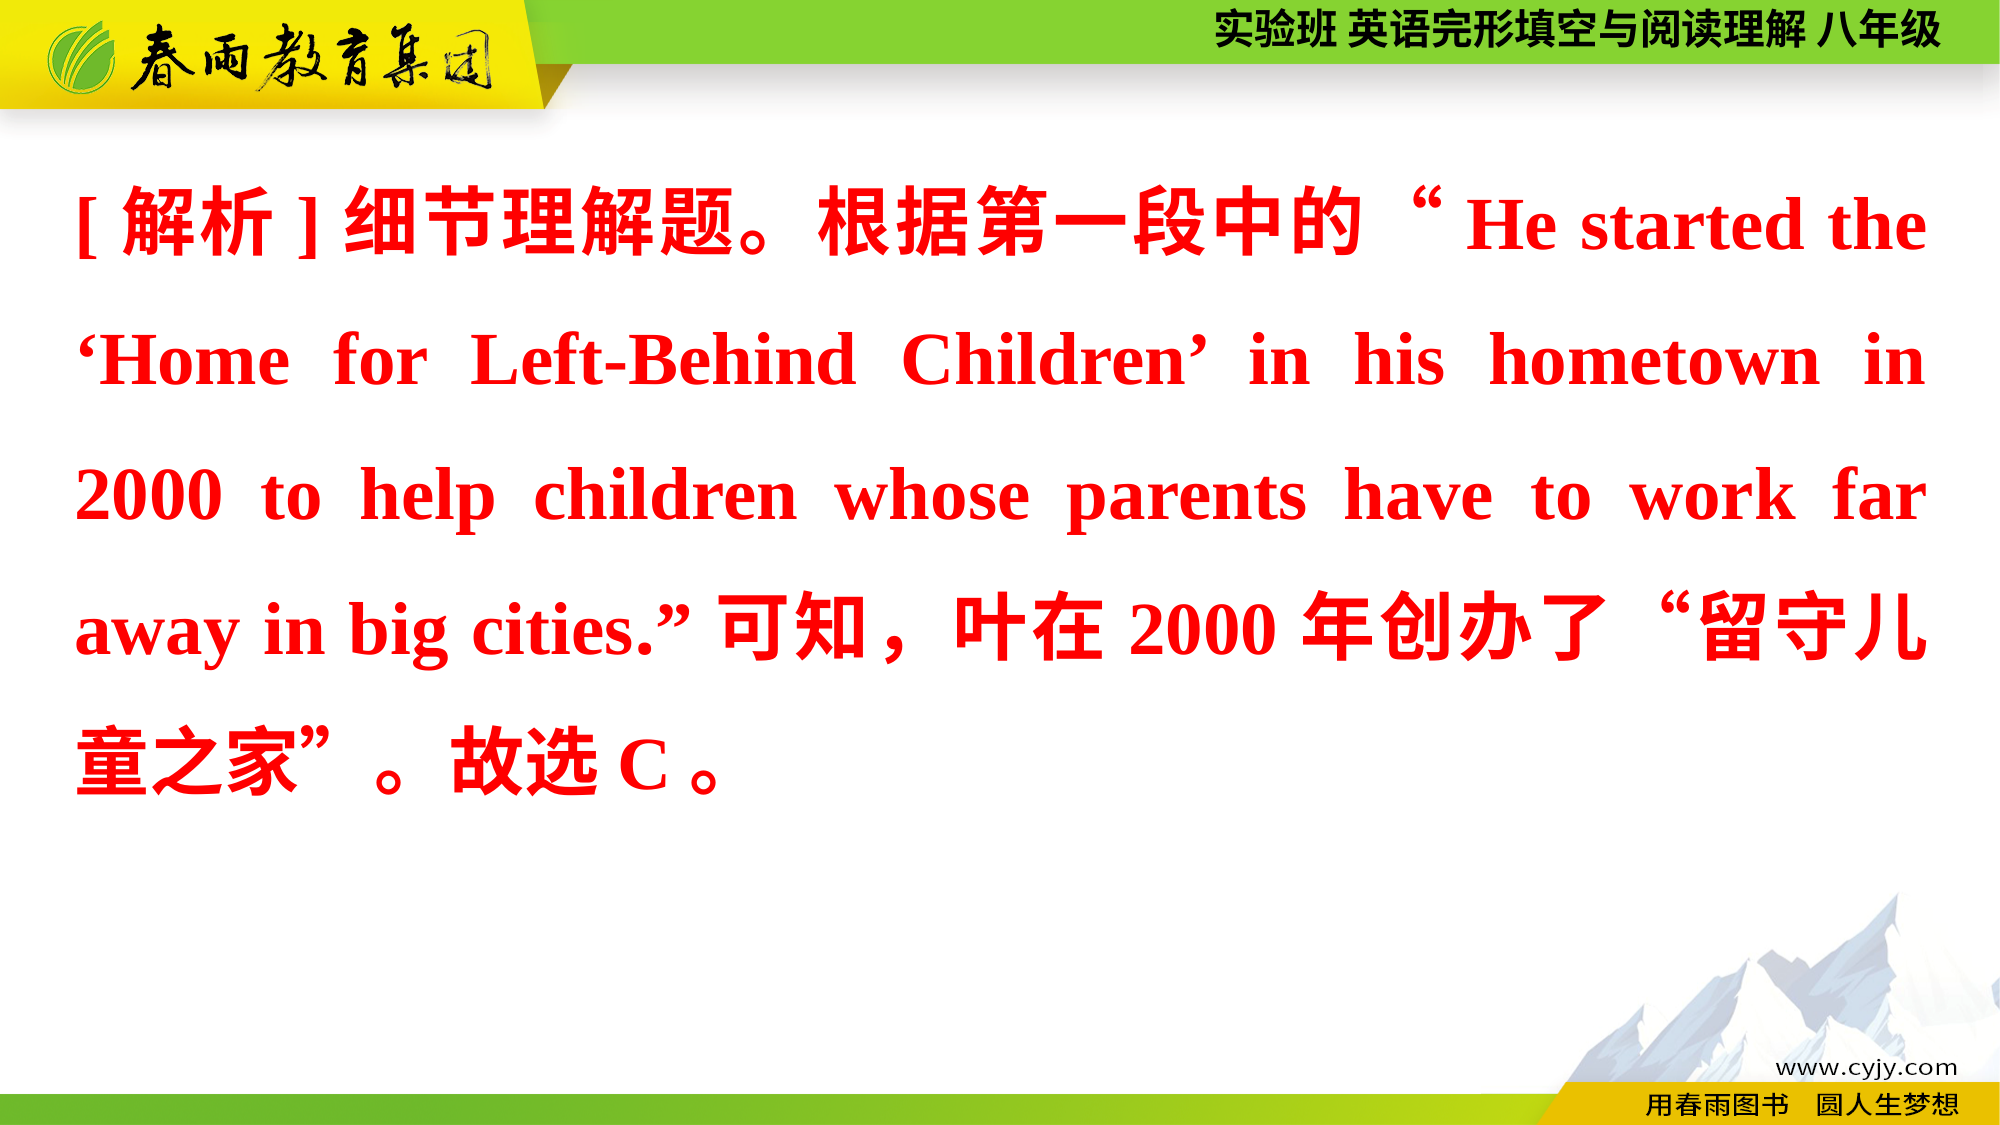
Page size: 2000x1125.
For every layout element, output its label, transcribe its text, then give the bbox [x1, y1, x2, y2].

list [解析]细节理解题。根据第一段中的“He started the ‘Home for Left-Behind Children’ in his hometown in 2000 to help children whose parents have to work far away in big cities.”可知，叶在2000年创办了“留守儿童之家”。故选C。 [59, 122, 1944, 820]
picture [0, 0, 2000, 1125]
